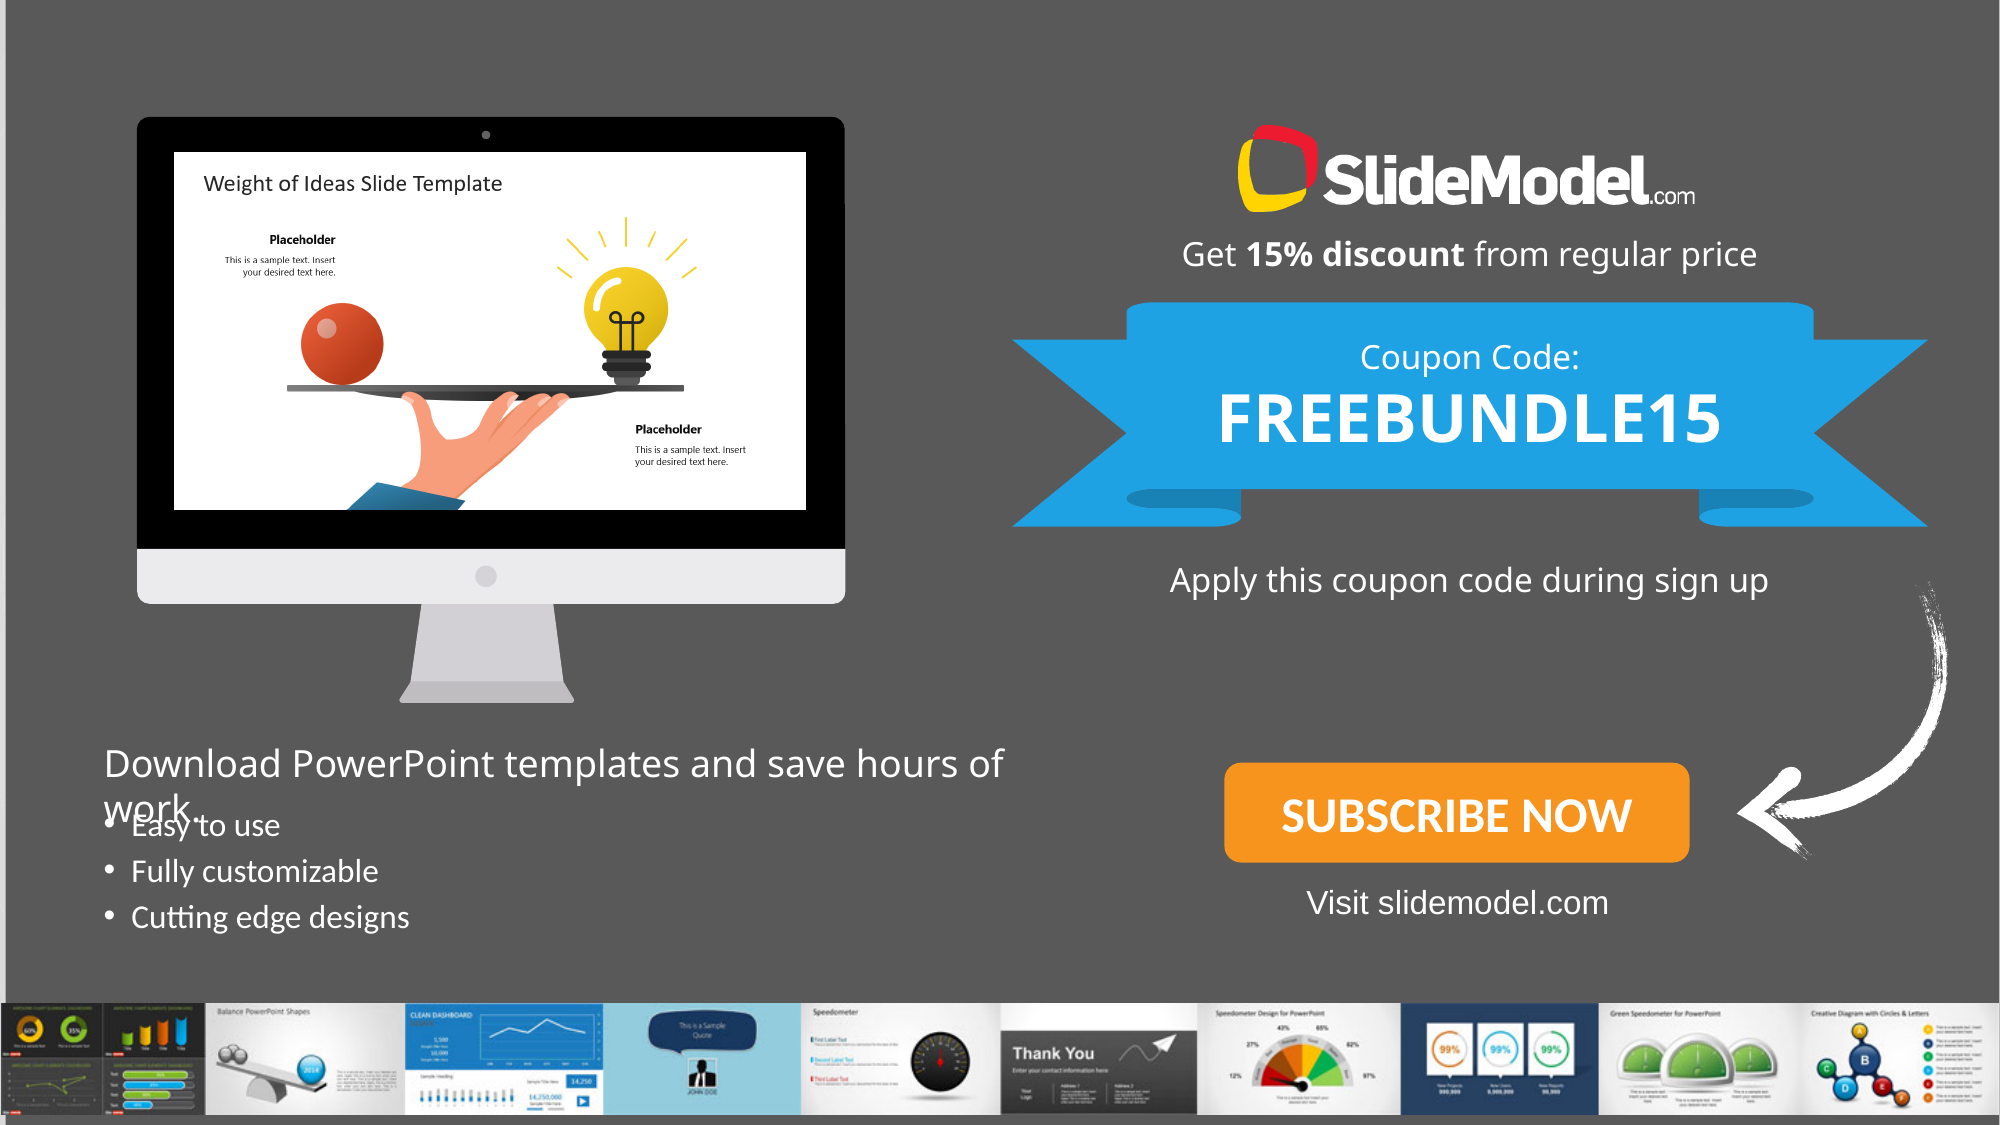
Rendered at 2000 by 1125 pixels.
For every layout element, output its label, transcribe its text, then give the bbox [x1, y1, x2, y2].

picture [0, 1003, 1999, 1115]
picture [1237, 125, 1696, 213]
text_box Easy to use Fully customizable Cutting edge designs [88, 838, 863, 943]
picture [174, 151, 807, 510]
text_box [1010, 300, 1931, 529]
text_box [1736, 594, 1949, 861]
text_box Visit slidemodel.com [1247, 874, 1669, 928]
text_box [136, 116, 846, 704]
text_box [4, 0, 2000, 1002]
text_box Apply this coupon code during sign up [1129, 551, 1811, 607]
text_box Get 15% discount from regular price [1058, 225, 1882, 280]
text_box [1929, 587, 1937, 601]
text_box SUBSCRIBE NOW [1222, 760, 1692, 865]
text_box Download PowerPoint templates and save hours of work. [88, 732, 1059, 838]
text_box Coupon Code: FREEBUNDLE15 [1173, 328, 1768, 464]
